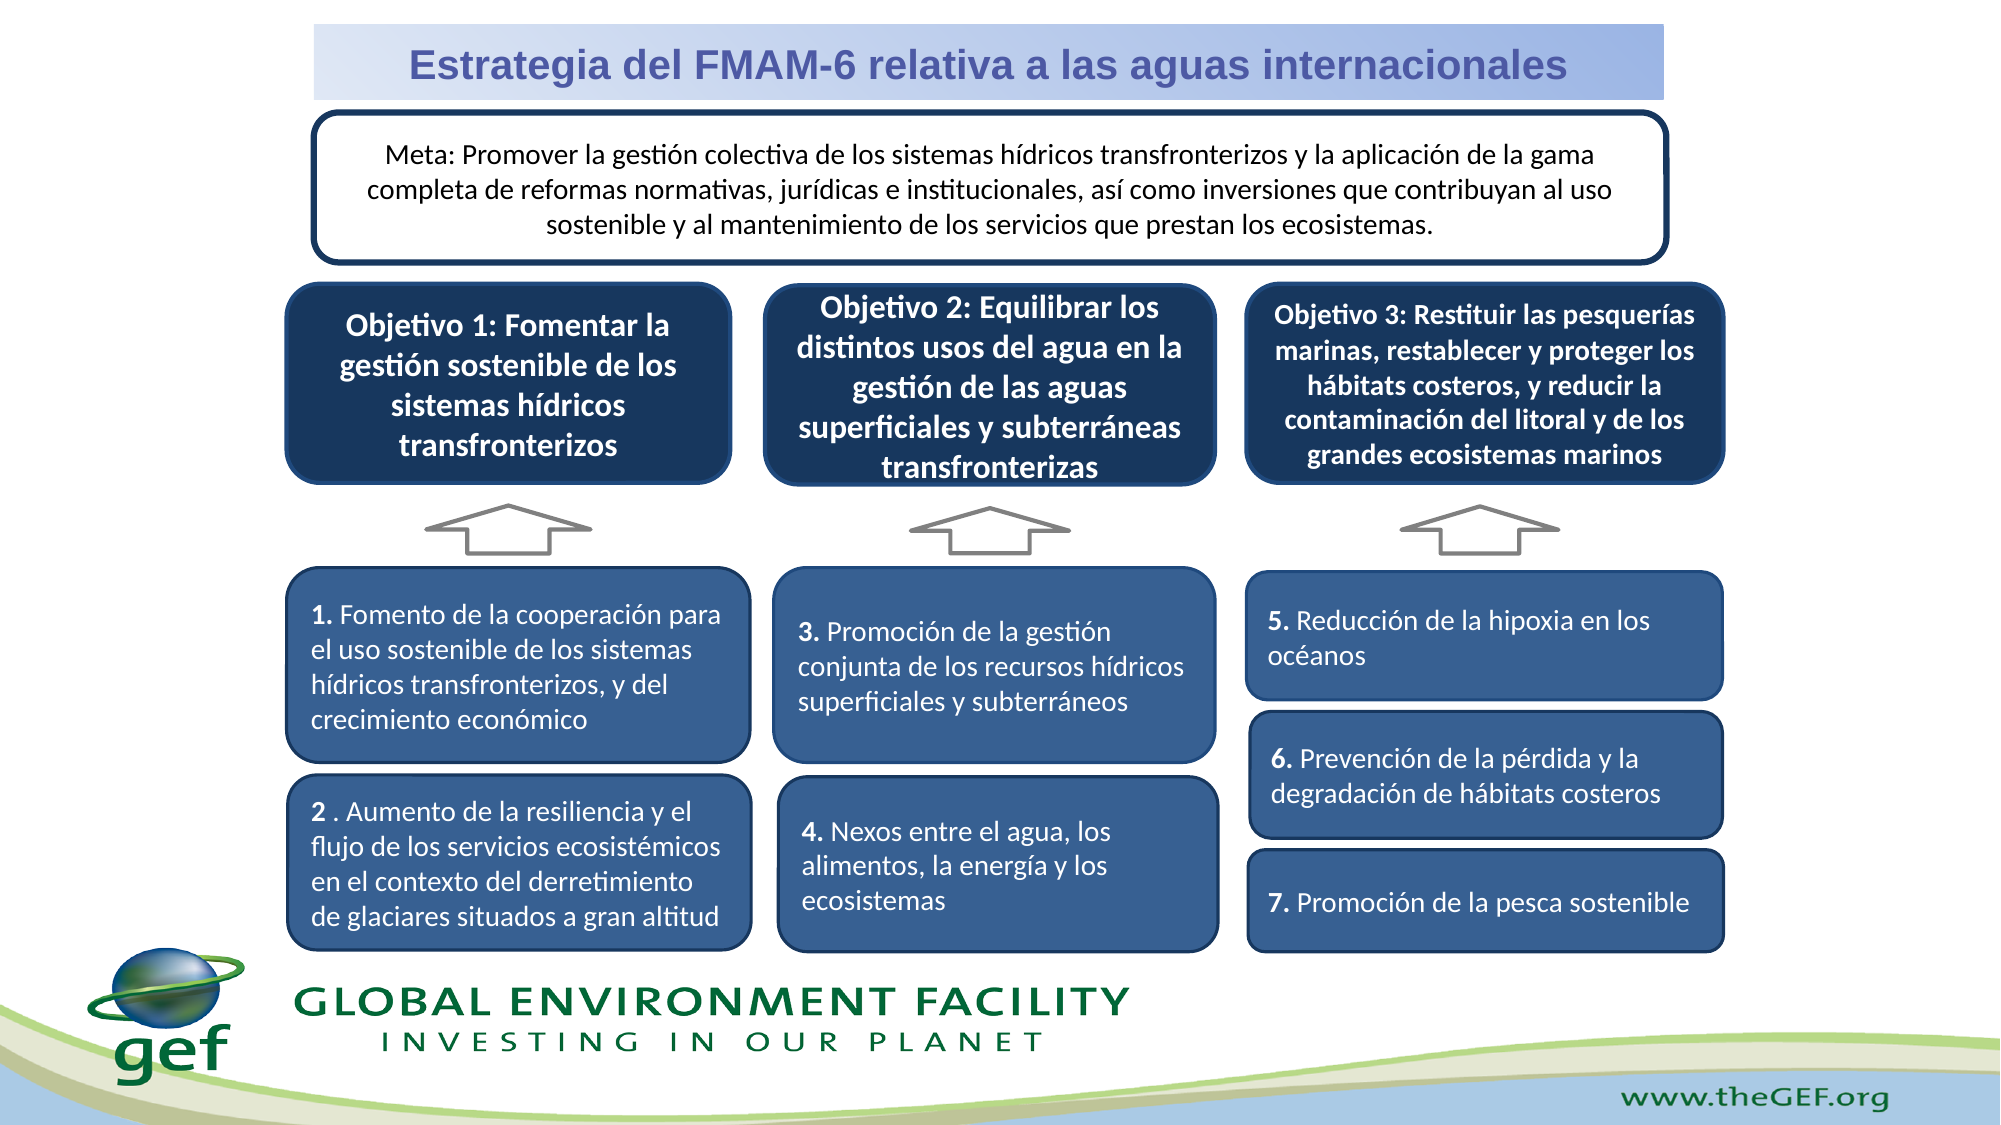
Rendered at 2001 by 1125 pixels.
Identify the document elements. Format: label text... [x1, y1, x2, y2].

text_box 3. Promoción de la gestión conjunta de los recursos hídricos superficiales y subterráneos [771, 565, 1218, 765]
title Estrategia del FMAM-6 relativa a las aguas internacionales [313, 24, 1664, 101]
text_box [1399, 504, 1561, 556]
text_box [908, 506, 1072, 556]
picture [0, 920, 2000, 1125]
text_box 7. Promoción de la pesca sostenible [1245, 847, 1726, 954]
text_box 6. Prevención de la pérdida y la degradación de hábitats costeros [1247, 709, 1725, 841]
text_box 5. Reducción de la hipoxia en los océanos [1244, 569, 1725, 703]
text_box [424, 503, 593, 556]
text_box 2 . Aumento de la resiliencia y el flujo de los servicios ecosistémicos en el contexto del derretimiento de glaciares situados a gran altitud [285, 772, 754, 953]
text_box Objetivo 1: Fomentar la gestión sostenible de los sistemas hídricos transfronterizos [284, 281, 733, 485]
text_box Objetivo 3: Restituir las pesquerías marinas, restablecer y proteger los hábitats costeros, y reducir la contaminación del litoral y de los grandes ecosistemas marinos [1244, 281, 1726, 485]
text_box Meta: Promover la gestión colectiva de los sistemas hídricos transfronterizos y la aplicación de la gama completa de reformas normativas, jurídicas e institucionales, así como inversiones que contribuyan al uso sostenible y al mantenimiento de los servicios que prestan los ecosistemas. [311, 110, 1669, 265]
text_box 4. Nexos entre el agua, los alimentos, la energía y los ecosistemas [776, 774, 1221, 954]
text_box 1. Fomento de la cooperación para el uso sostenible de los sistemas hídricos transfronterizos, y del crecimiento económico [284, 565, 753, 765]
text_box Objetivo 2: Equilibrar los distintos usos del agua en la gestión de las aguas superficiales y subterráneas transfronterizas [762, 283, 1218, 487]
